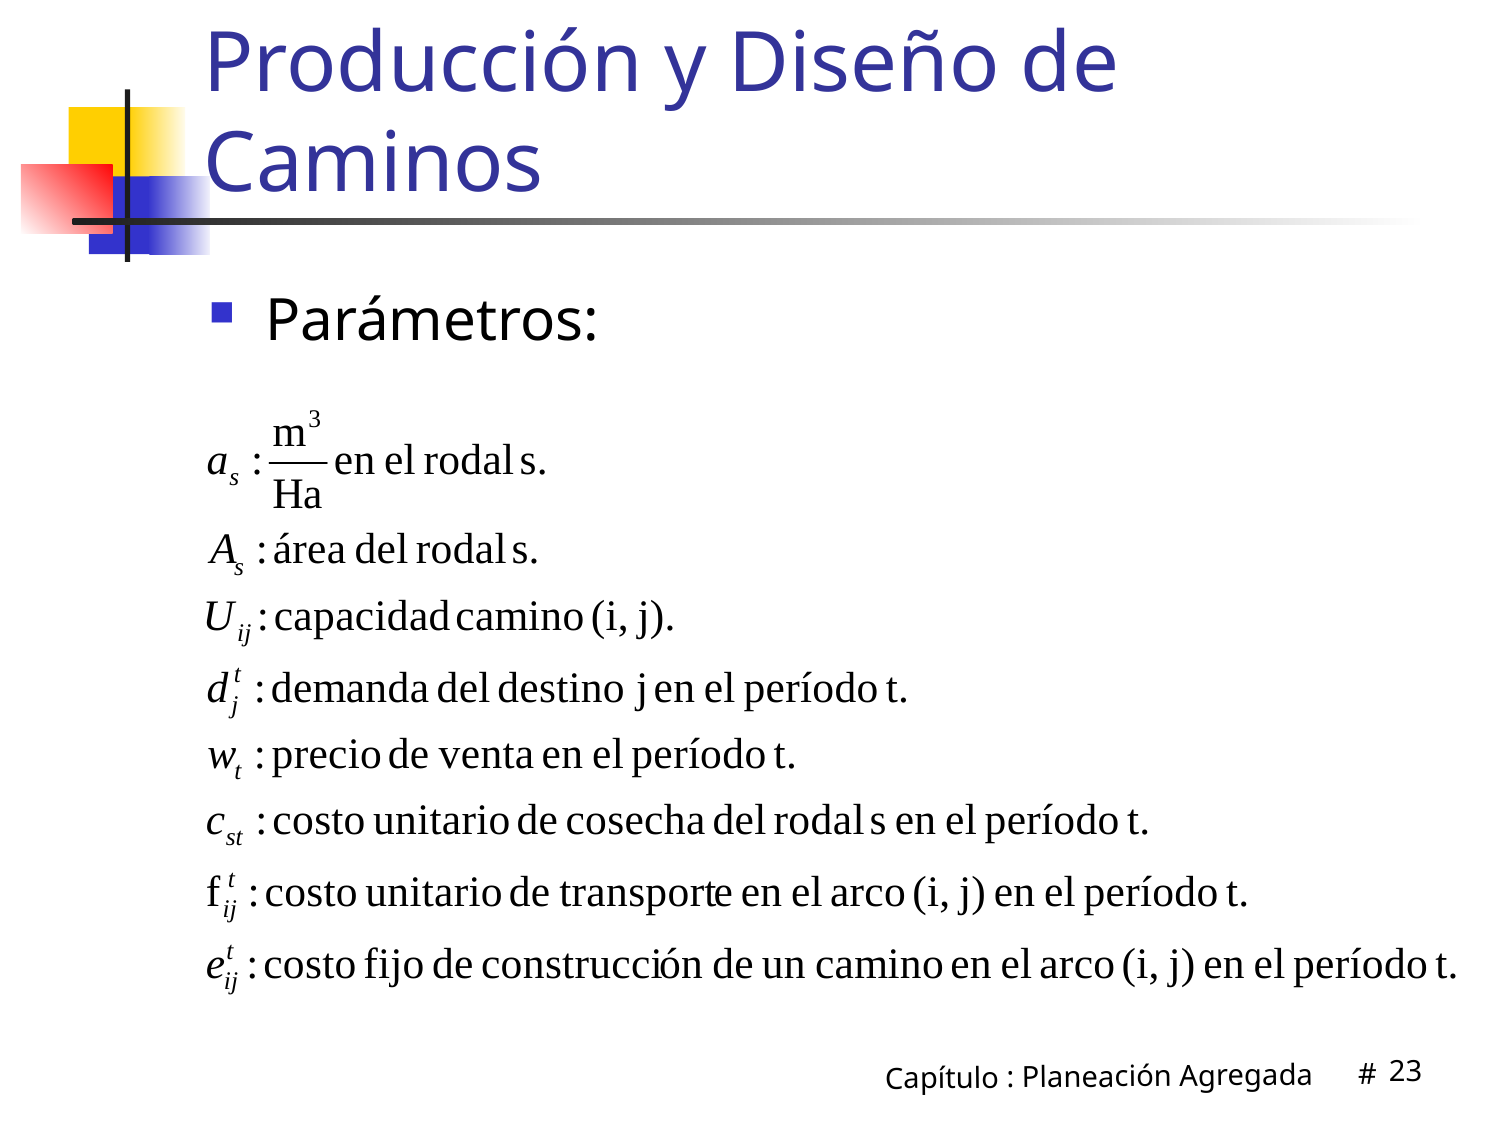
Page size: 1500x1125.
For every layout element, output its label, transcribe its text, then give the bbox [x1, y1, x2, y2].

footer Capítulo : Planeación Agregada # [836, 1028, 1427, 1109]
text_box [199, 397, 1463, 1001]
title Producción y Diseño de Caminos [188, 27, 1468, 216]
slide_number 23 [1124, 1024, 1438, 1101]
list Parámetros: [193, 274, 1470, 1007]
